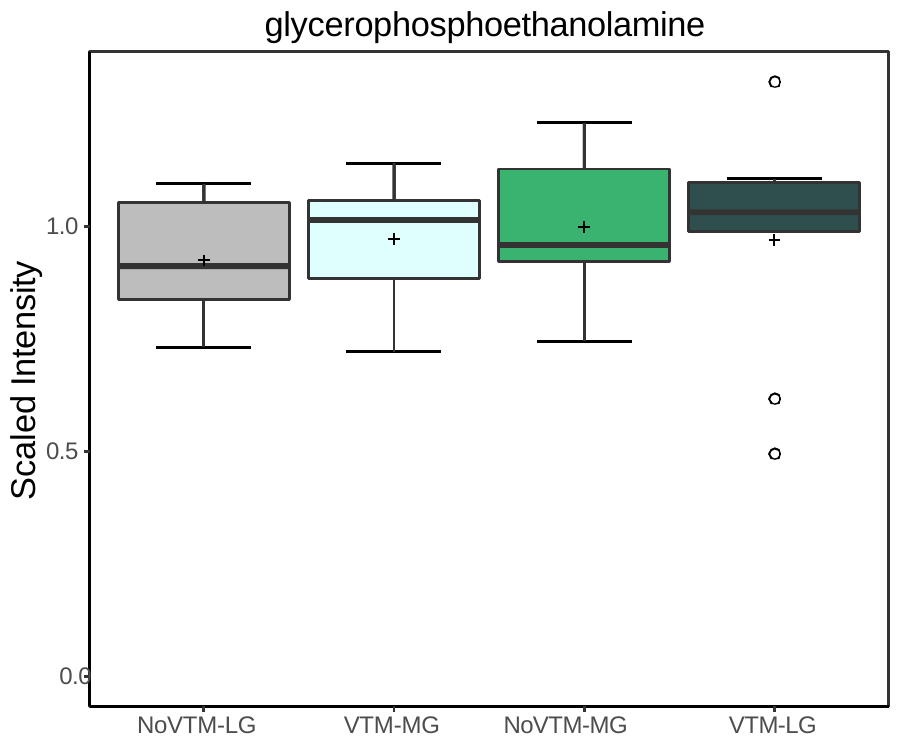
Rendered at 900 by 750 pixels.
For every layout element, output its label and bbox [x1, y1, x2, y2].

footer [57, 661, 95, 750]
text_box [262, 0, 716, 44]
text_box [44, 208, 82, 240]
text_box [83, 50, 891, 738]
text_box [1, 256, 82, 503]
slide_number [134, 713, 275, 750]
